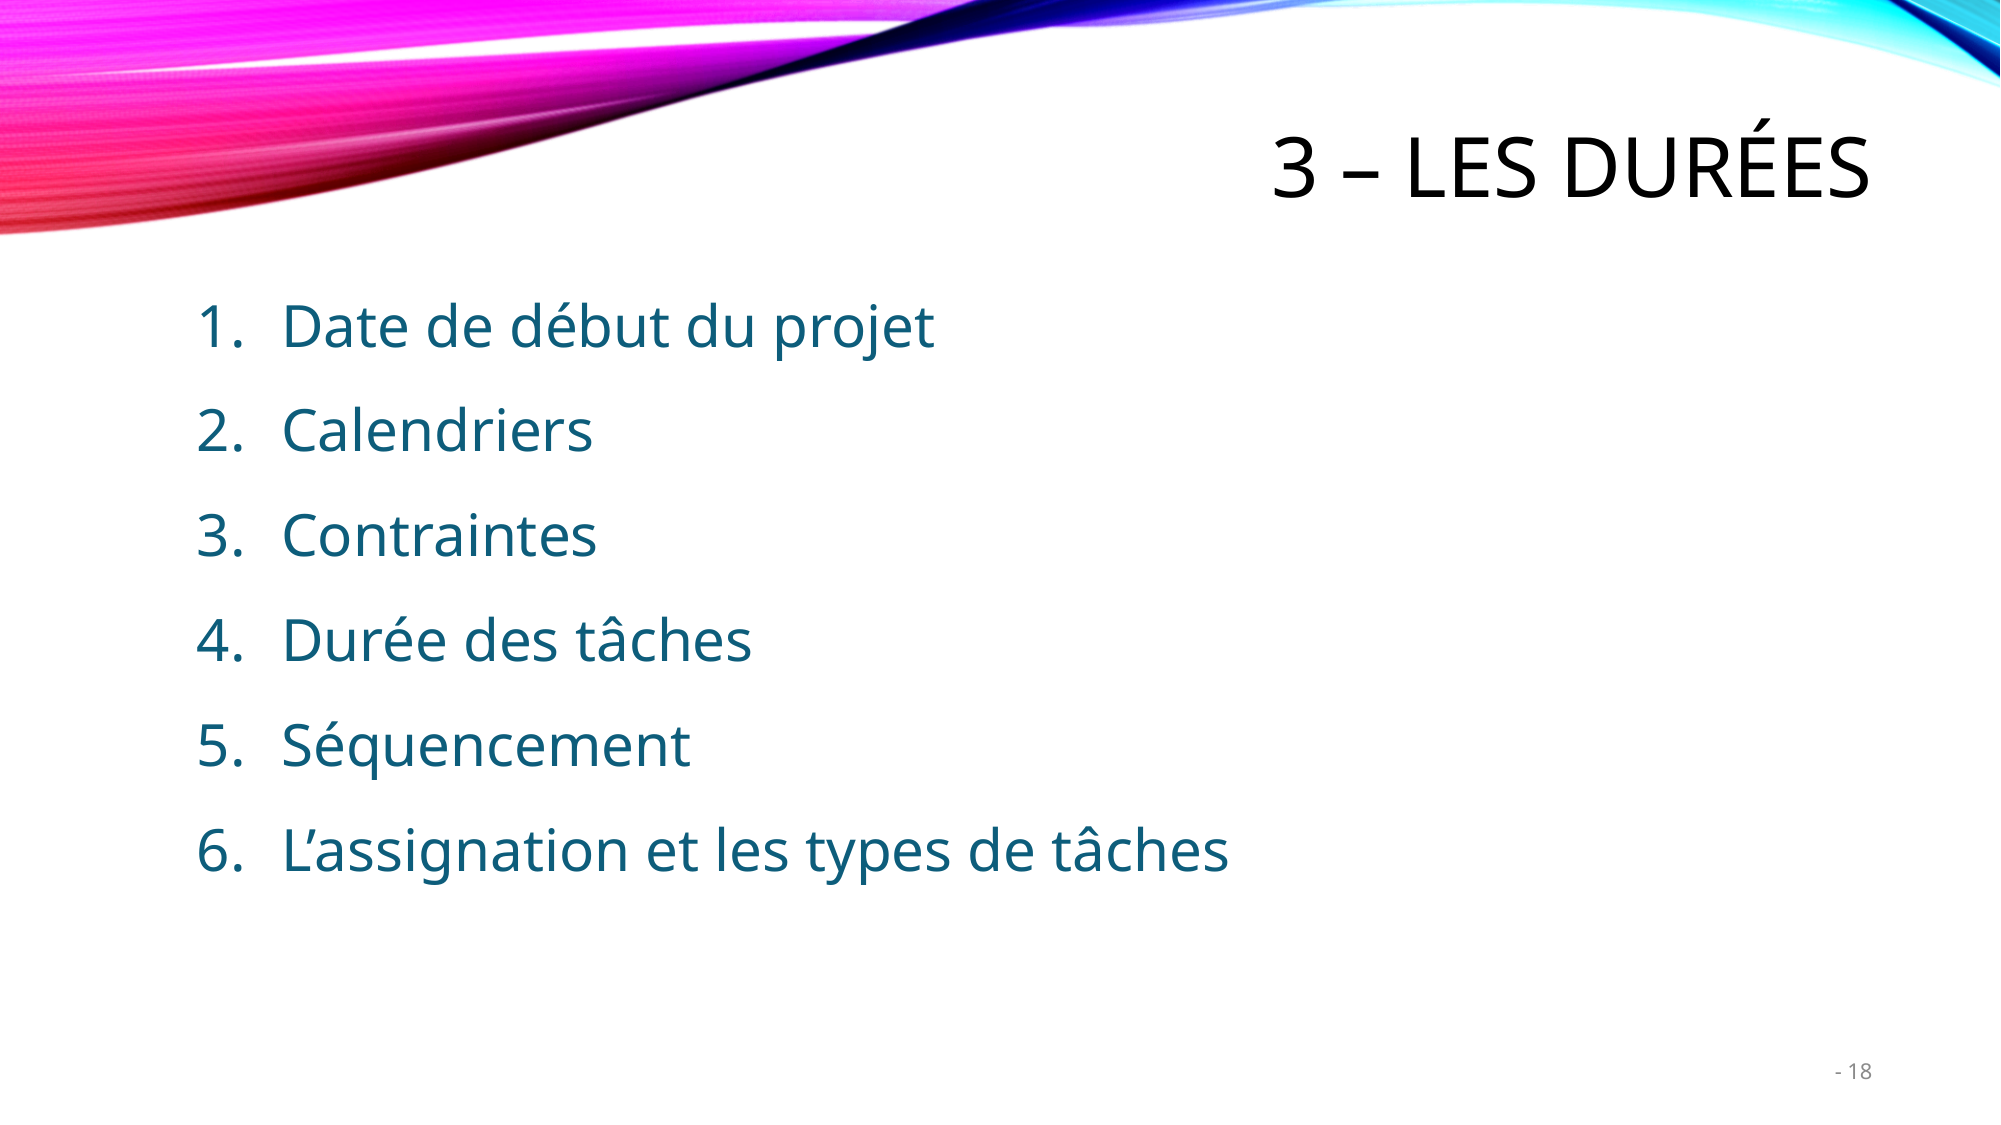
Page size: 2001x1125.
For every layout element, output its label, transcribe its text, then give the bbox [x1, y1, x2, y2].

title 3 – Les durées [638, 64, 1888, 277]
picture [1890, 0, 2000, 75]
text_box Date de début du projet Calendriers Contraintes Durée des tâches Séquencement L’assignation et les types de tâches [182, 246, 1604, 891]
picture [0, 0, 2000, 237]
picture [1910, 0, 2000, 45]
slide_number 18 [1808, 1042, 1888, 1103]
